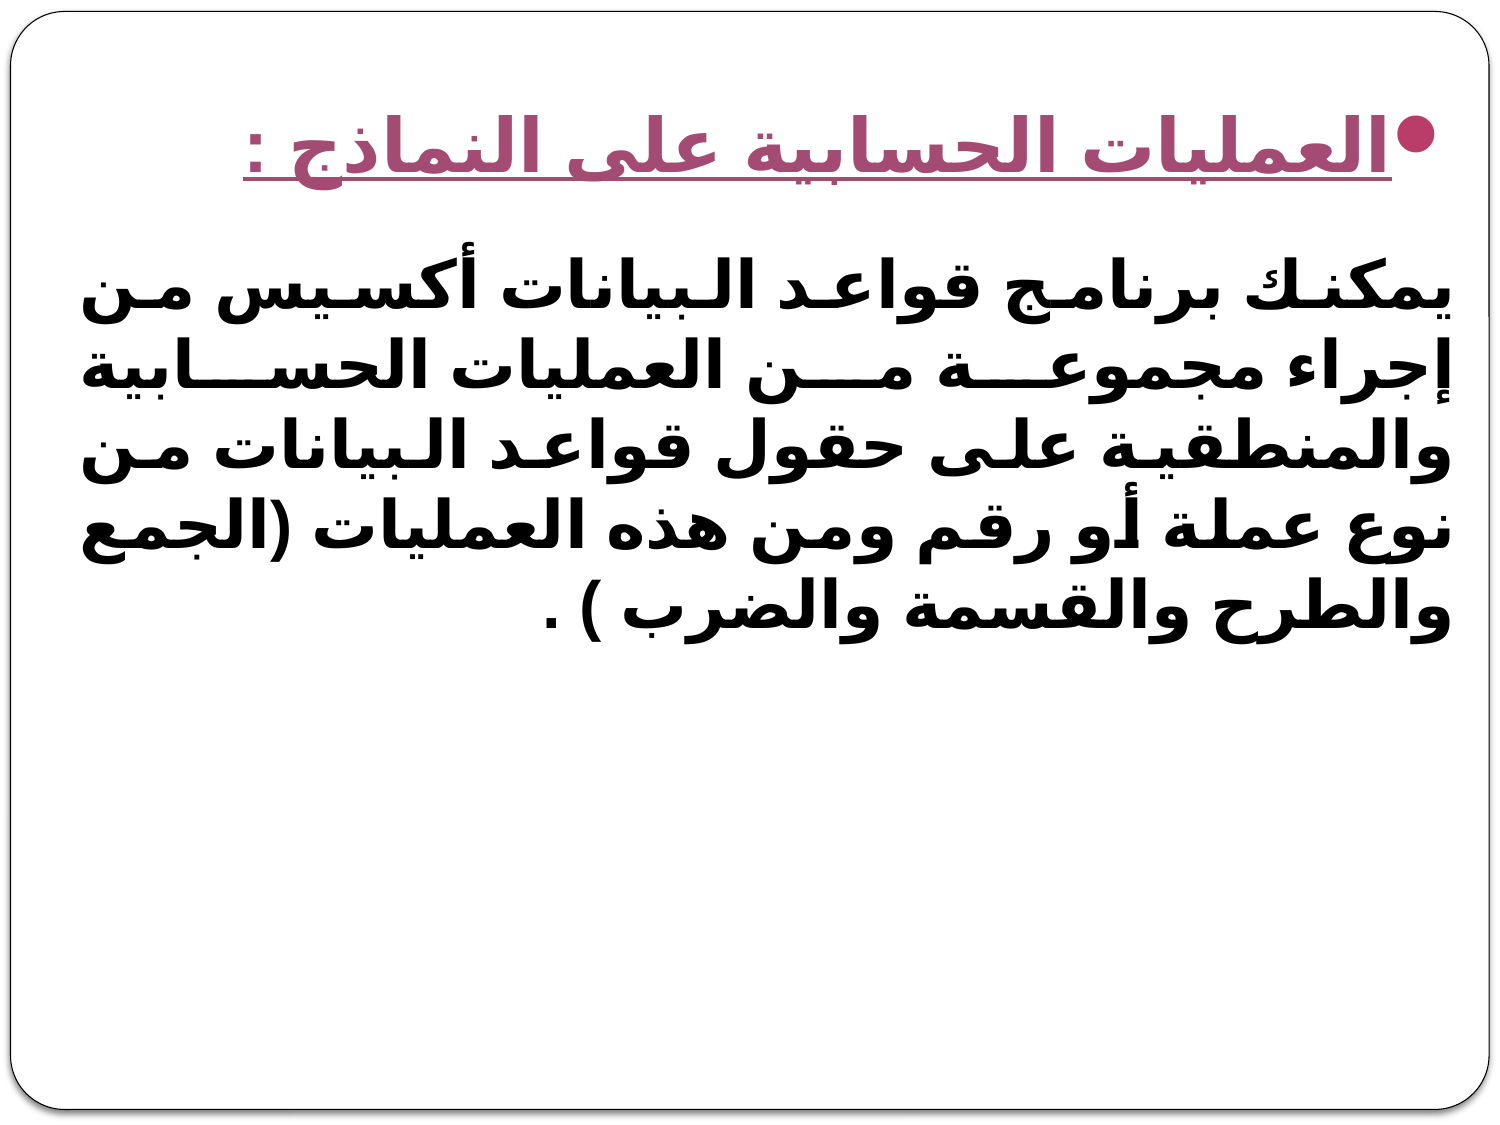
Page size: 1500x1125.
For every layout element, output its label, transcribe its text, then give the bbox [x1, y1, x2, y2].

list العمليات الحسابية على النماذج : يمكنك برنامج قواعد البيانات أكسيس من إجراء مجموعة من العمليات الحسابية والمنطقية على حقول قواعد البيانات من نوع عملة أو رقم ومن هذه العمليات (الجمع والطرح والقسمة والضرب ) . [64, 90, 1471, 853]
